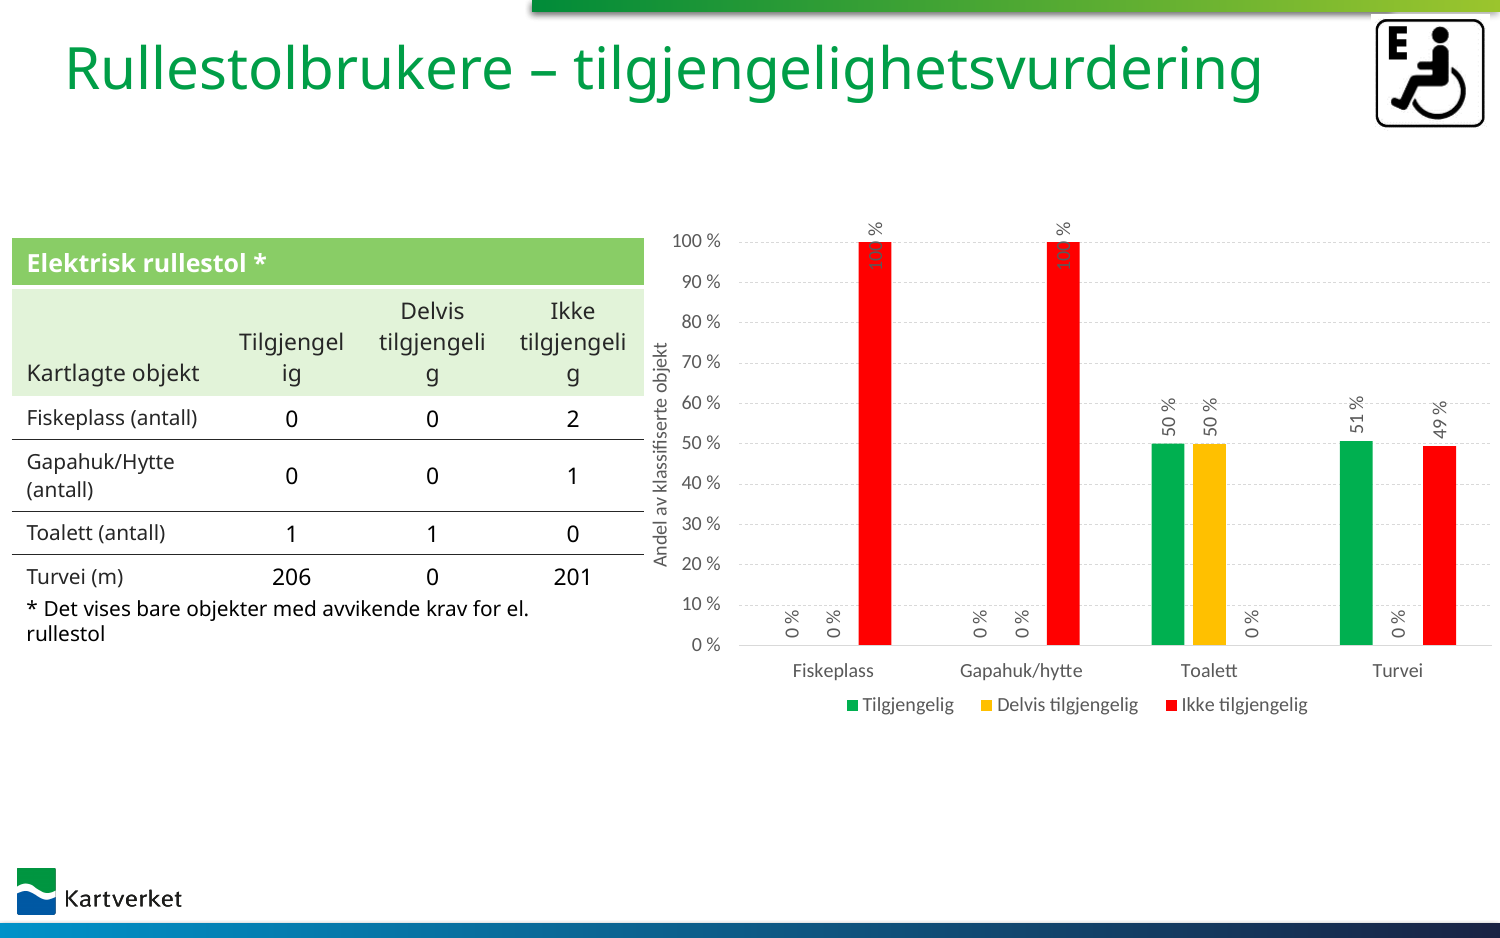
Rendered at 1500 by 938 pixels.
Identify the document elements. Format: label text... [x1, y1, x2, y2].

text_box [1371, 13, 1491, 133]
table_cell Tilgjengelig [222, 289, 362, 396]
table_cell Ikke tilgjengelig [503, 289, 638, 396]
table_cell 1 [362, 512, 503, 554]
table_header Elektrisk rullestol * [12, 238, 638, 285]
text_box Rullestolbrukere – tilgjengelighetsvurdering [49, 12, 1372, 109]
table_cell Fiskeplass (antall) [12, 396, 222, 439]
table_cell 201 [503, 555, 638, 598]
table_cell Kartlagte objekt [12, 289, 222, 396]
table_cell 0 [222, 396, 362, 439]
table_cell Gapahuk/Hytte (antall) [12, 440, 222, 511]
table_cell 0 [503, 512, 638, 554]
table_cell 0 [362, 555, 503, 588]
table_cell 1 [503, 440, 638, 511]
table_cell 0 [362, 440, 503, 511]
picture [643, 218, 1500, 728]
table_cell Toalett (antall) [12, 512, 222, 554]
text_box * Det vises bare objekter med avvikende krav for el. rullestol [11, 588, 597, 653]
table_cell 2 [503, 396, 638, 439]
table_cell Delvis tilgjengelig [362, 289, 503, 396]
table_cell 0 [222, 440, 362, 511]
table_cell 206 [222, 555, 362, 588]
table_cell Turvei (m) [12, 555, 222, 588]
table_cell 0 [362, 396, 503, 439]
table_cell 1 [222, 512, 362, 554]
